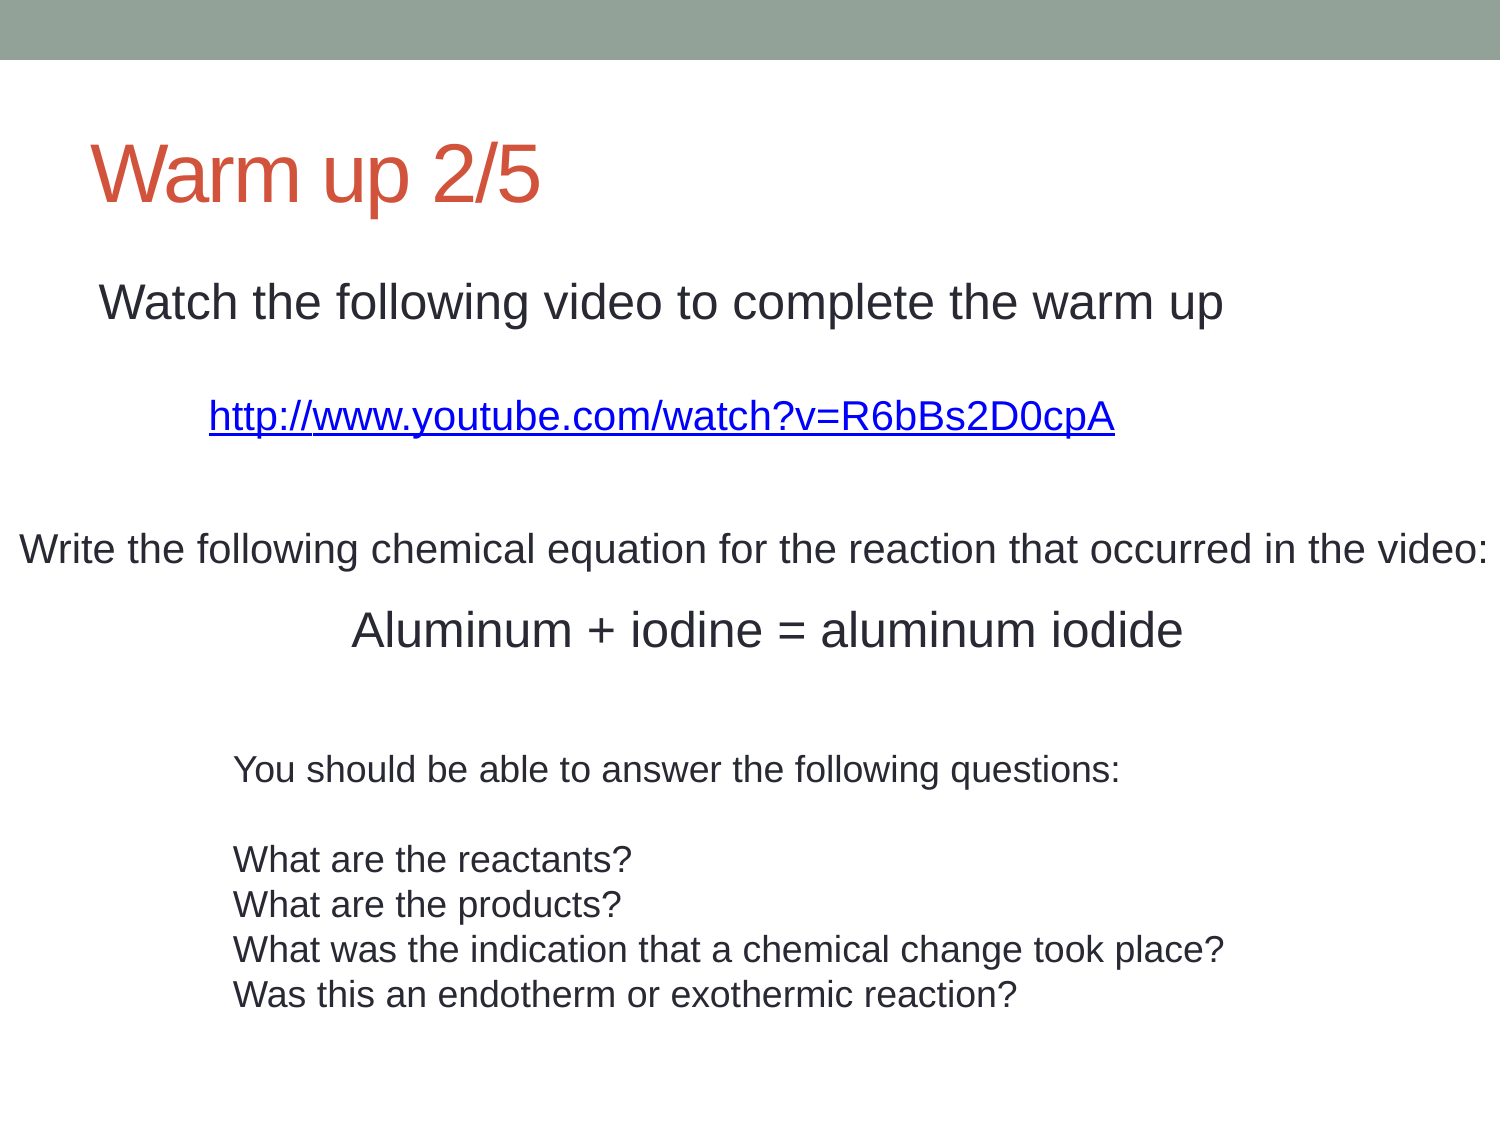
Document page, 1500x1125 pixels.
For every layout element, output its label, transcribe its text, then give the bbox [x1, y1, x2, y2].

text_box Aluminum + iodine = aluminum iodide [336, 590, 1200, 666]
title Warm up 2/5 [75, 87, 1425, 250]
text_box Watch the following video to complete the warm up http://www.youtube.com/watch?v=R6bBs2D0cpA [83, 261, 1240, 492]
text_box You should be able to answer the following questions: What are the reactants? What are the products? What was the indication that a chemical change took place? Was this an endotherm or exothermic reaction? [218, 737, 1241, 1023]
text_box Write the following chemical equation for the reaction that occurred in the video: [4, 514, 1500, 580]
